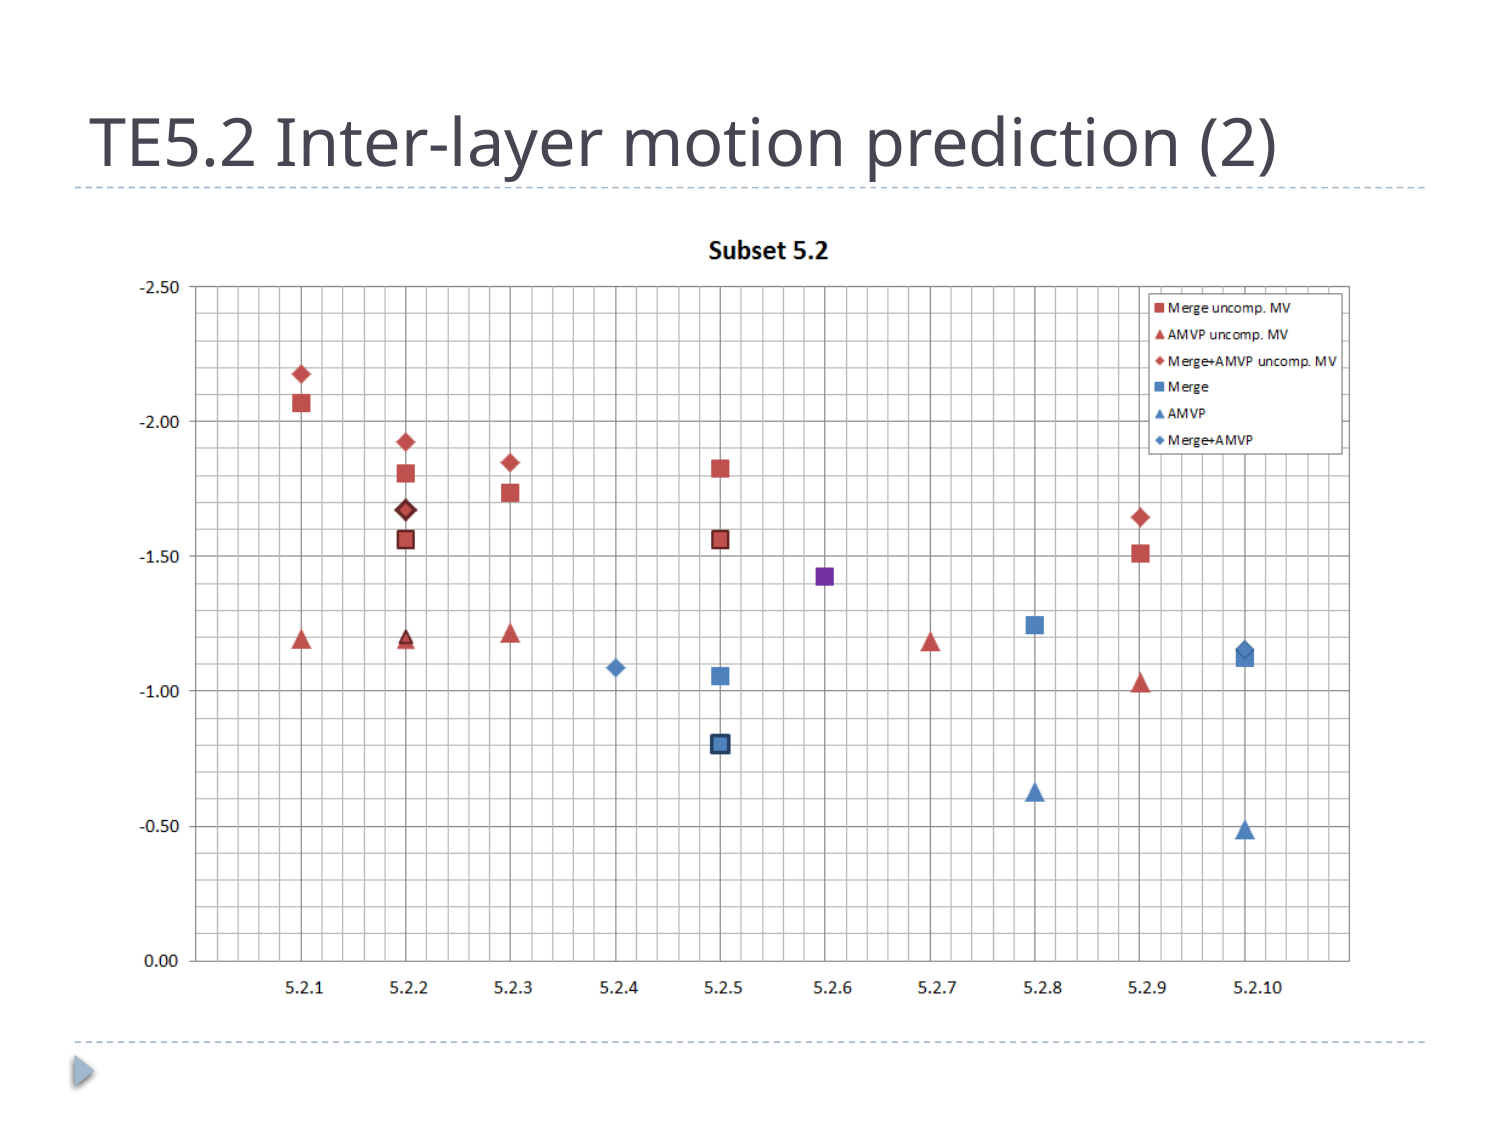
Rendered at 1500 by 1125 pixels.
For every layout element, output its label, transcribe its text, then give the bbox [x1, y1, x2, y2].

picture [115, 212, 1378, 1013]
title TE5.2 Inter-layer motion prediction (2) [75, 37, 1425, 188]
